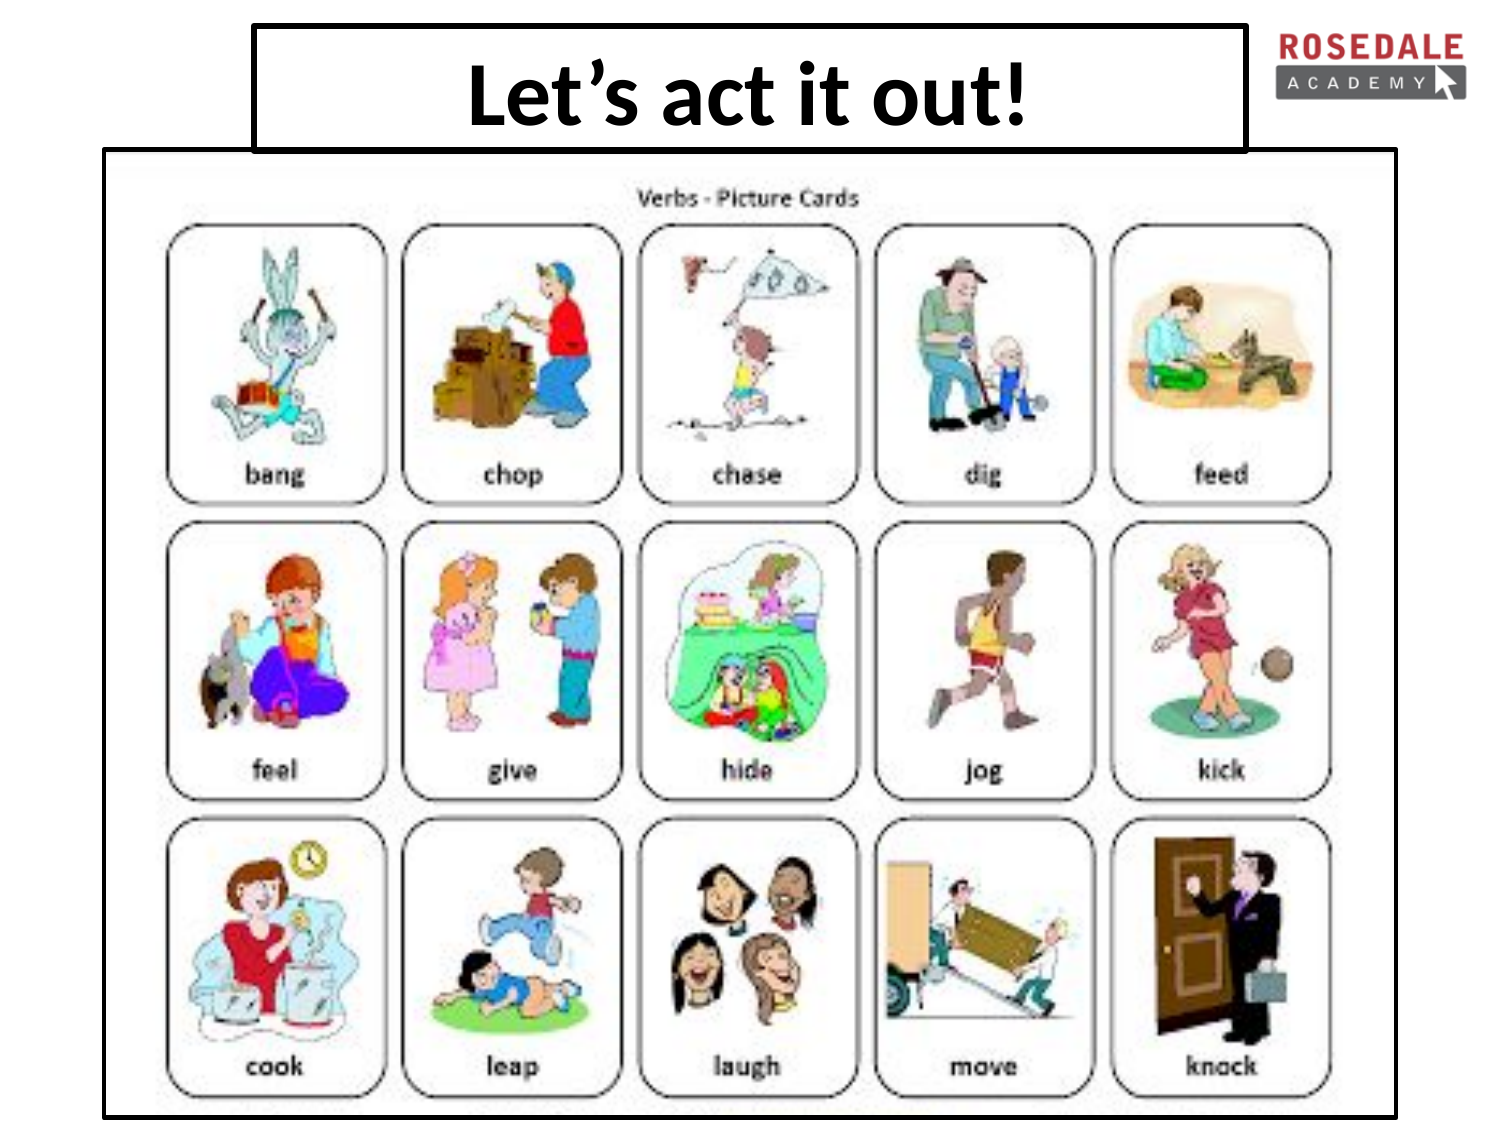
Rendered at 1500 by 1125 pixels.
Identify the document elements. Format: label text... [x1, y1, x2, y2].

text_box Let’s act it out! [253, 25, 1247, 151]
picture [106, 152, 1394, 1116]
picture [1269, 27, 1472, 105]
